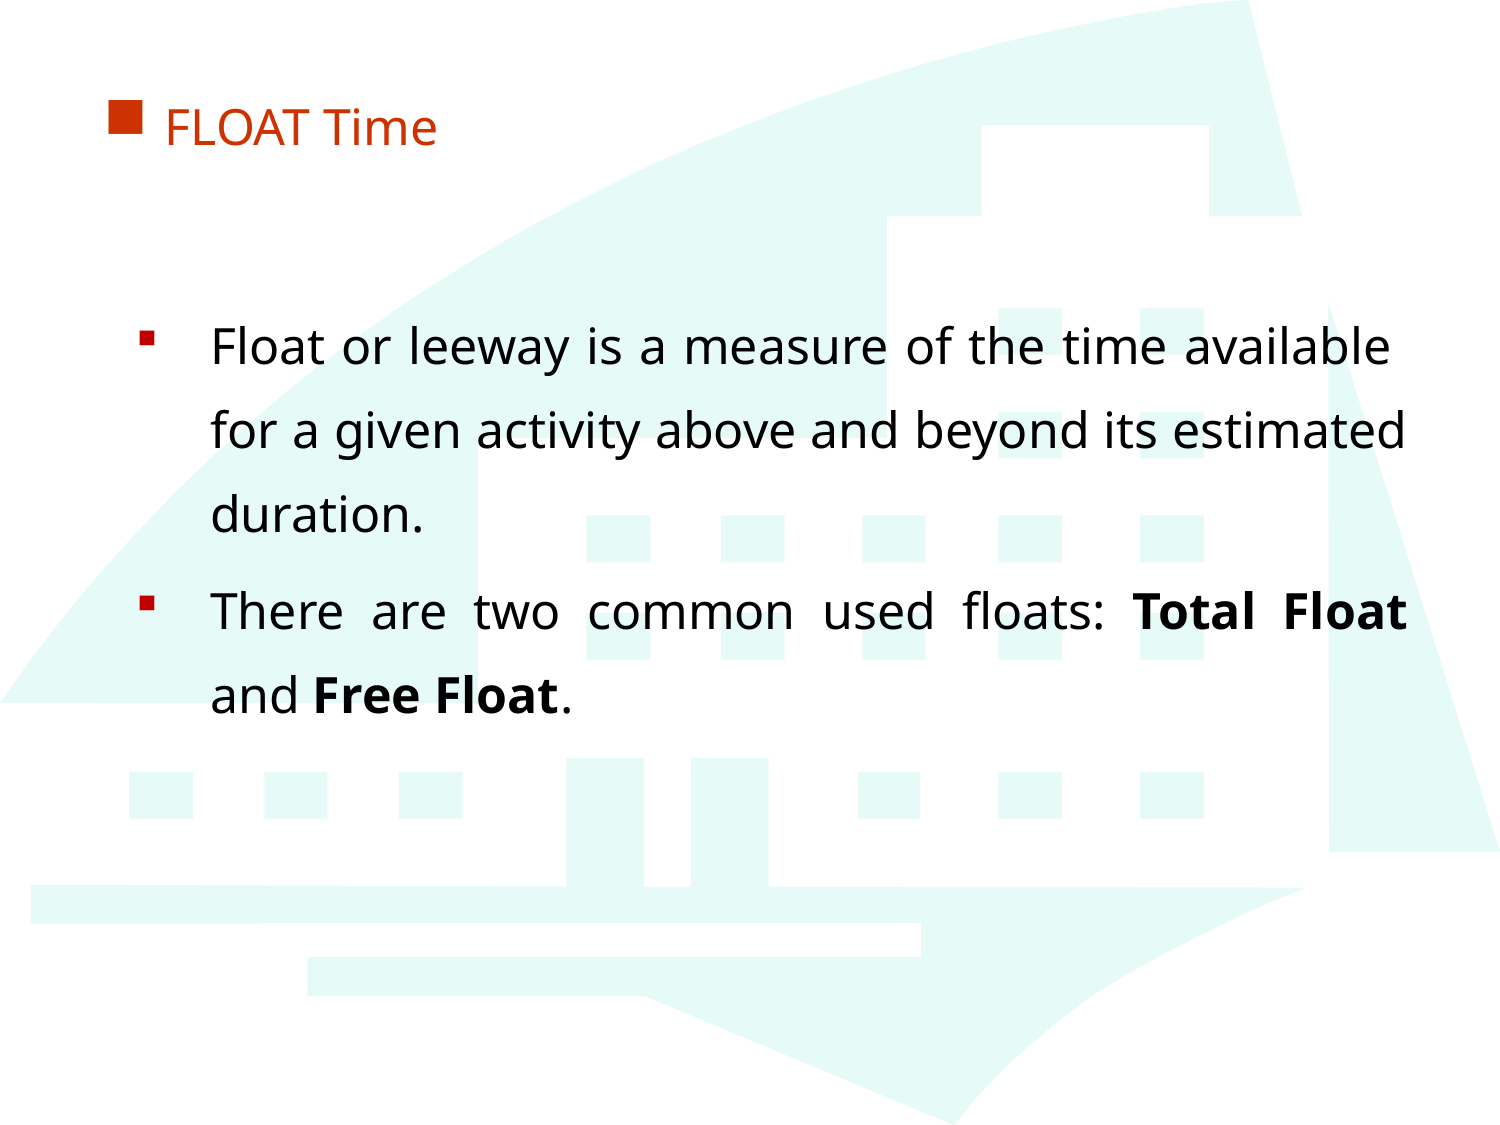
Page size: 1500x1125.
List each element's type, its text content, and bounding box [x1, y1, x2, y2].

text_box FLOAT Time [102, 95, 500, 180]
text_box Float or leeway is a measure of the time available for a given activity above and beyond its estimated duration. There are two common used floats: Total Float and Free Float. [135, 290, 1409, 724]
